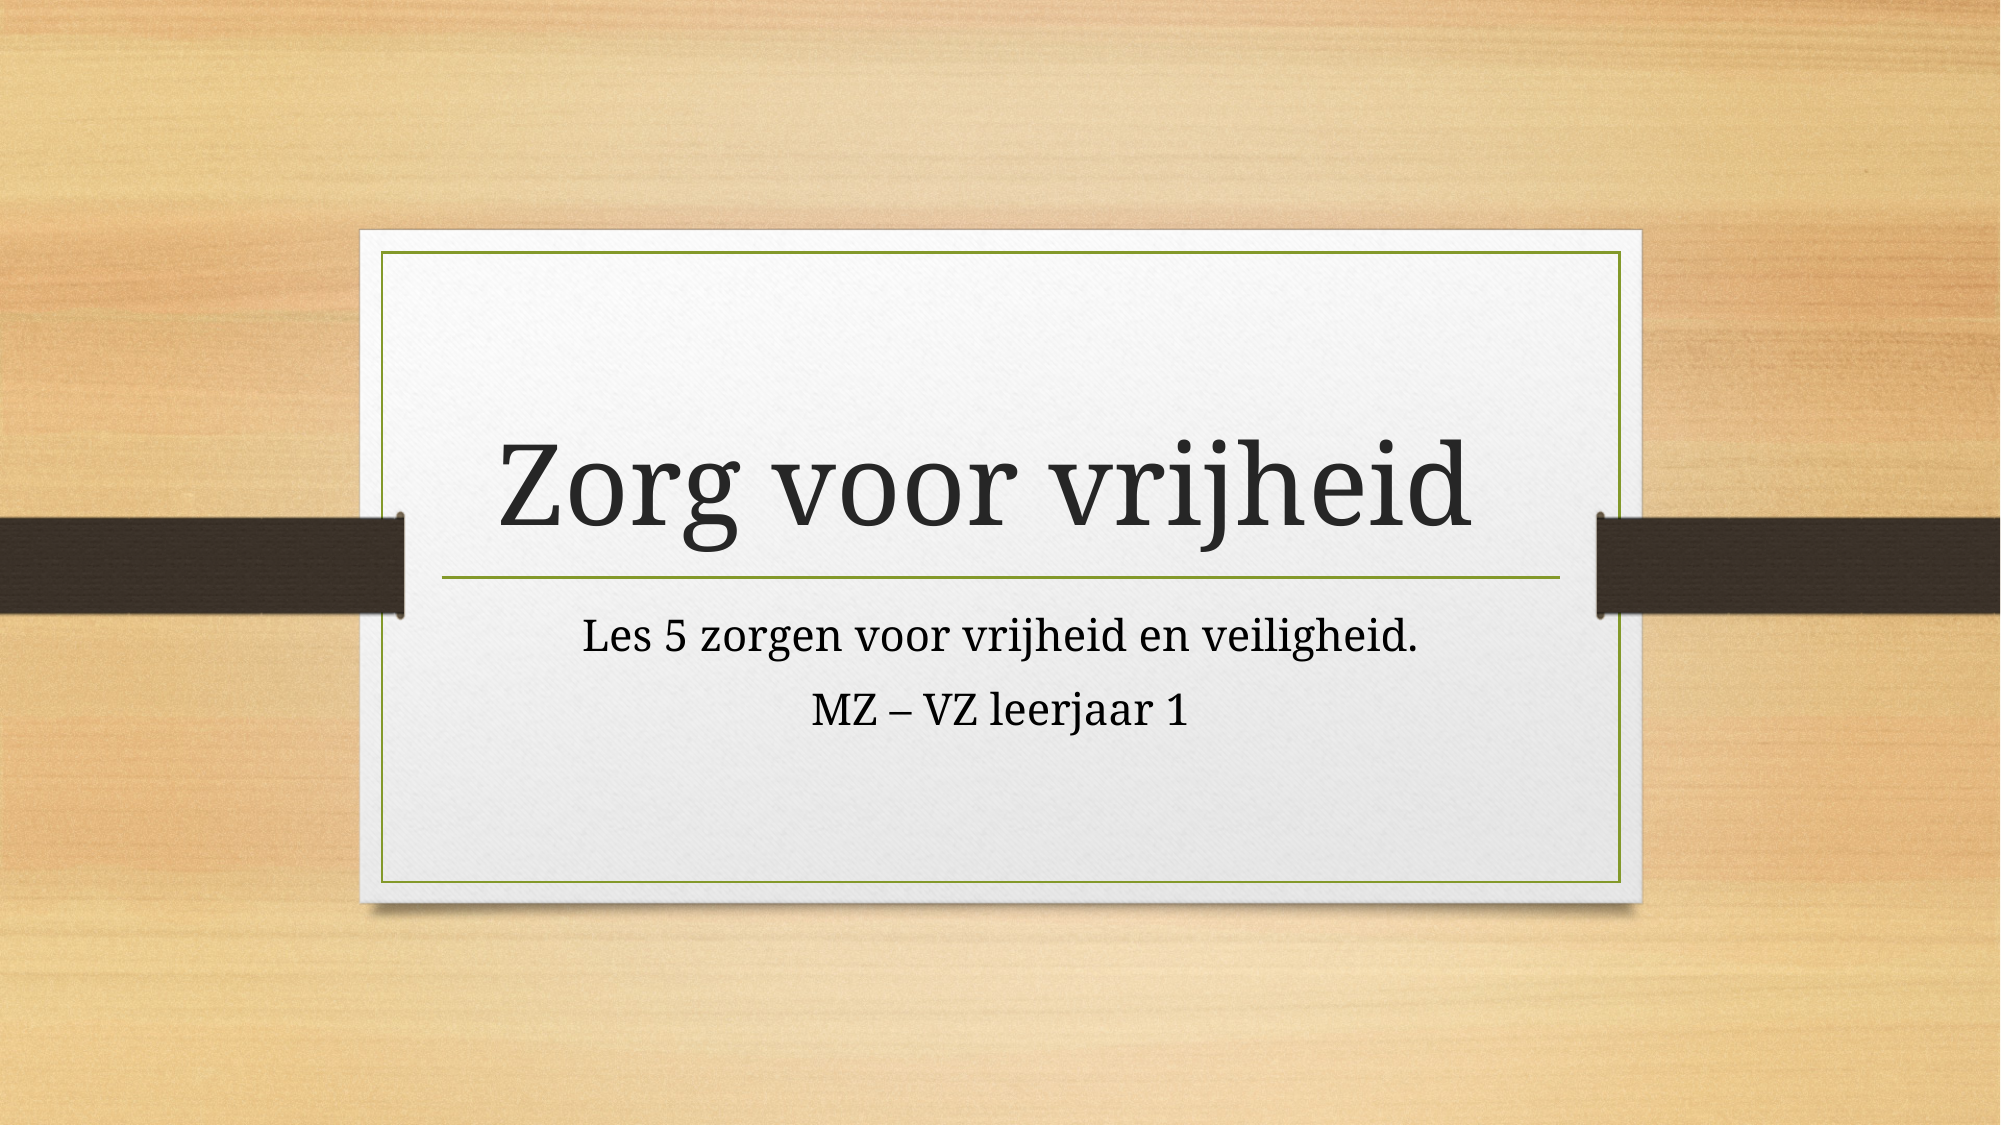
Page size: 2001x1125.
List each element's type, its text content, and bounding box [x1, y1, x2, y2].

title Zorg voor vrijheid [441, 306, 1560, 556]
subtitle Les 5 zorgen voor vrijheid en veiligheid. MZ – VZ leerjaar 1 [441, 600, 1560, 817]
picture [0, 0, 2001, 1125]
